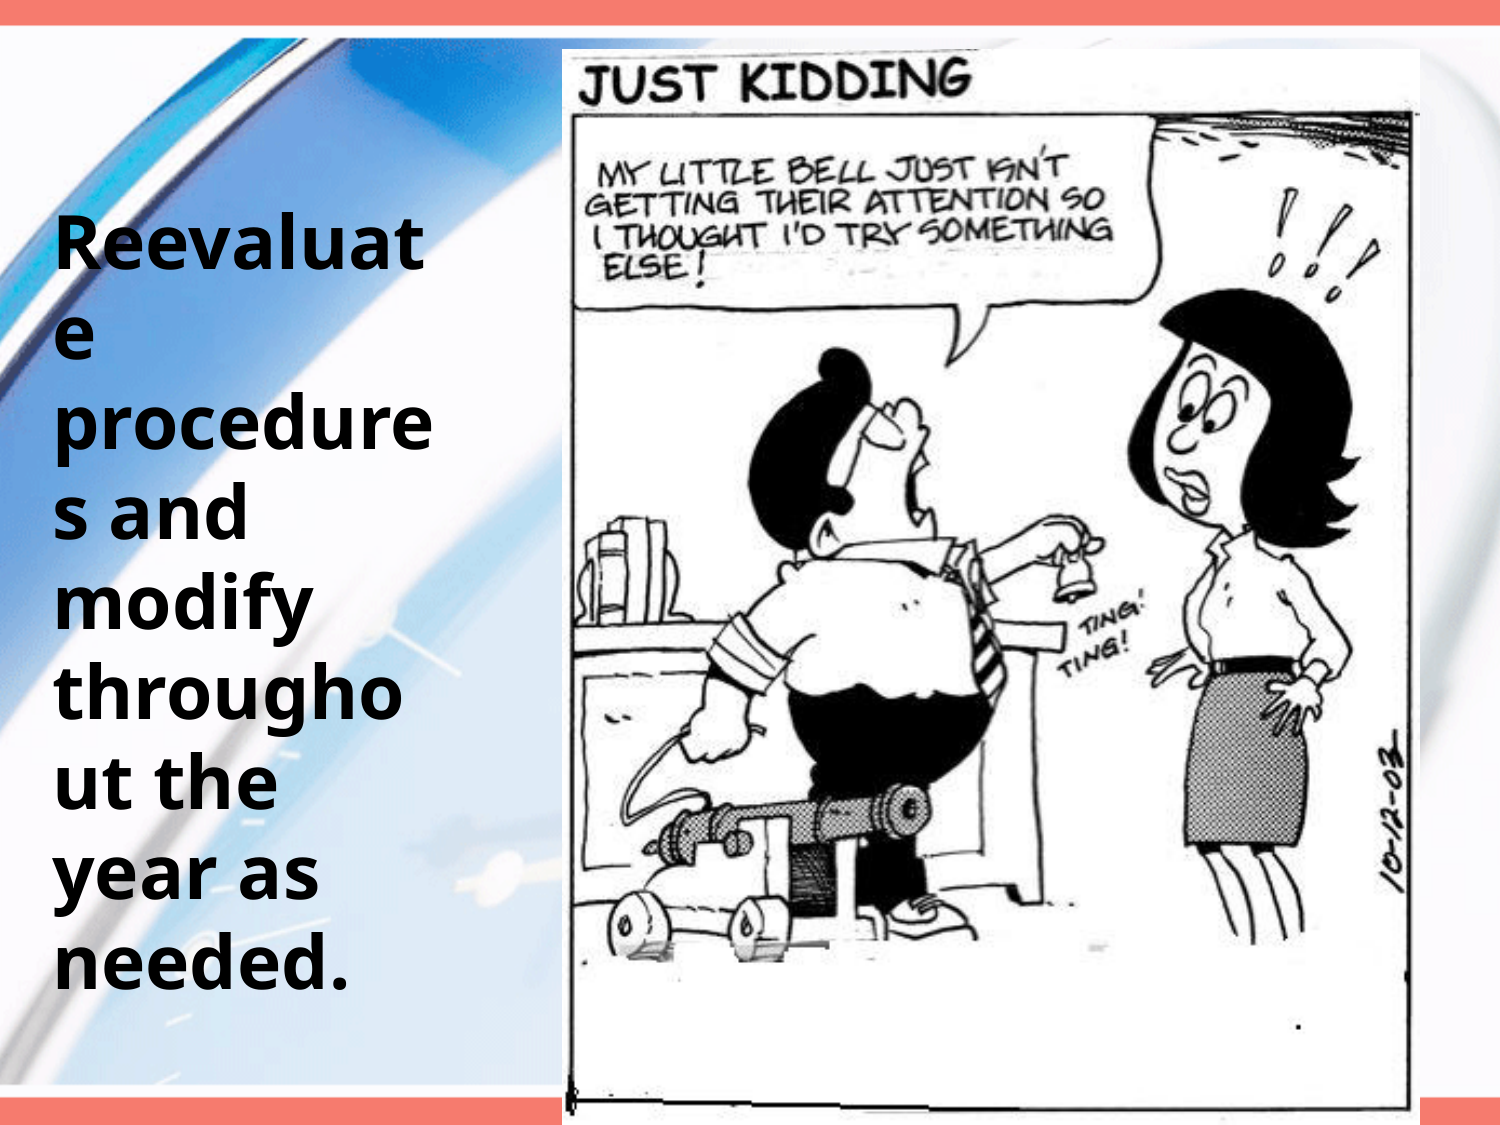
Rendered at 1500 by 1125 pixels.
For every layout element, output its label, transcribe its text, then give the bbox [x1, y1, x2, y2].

text_box Reevaluate procedures and modify throughout the year as needed. [37, 187, 463, 1013]
picture [0, 0, 1500, 1125]
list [562, 49, 1421, 1125]
